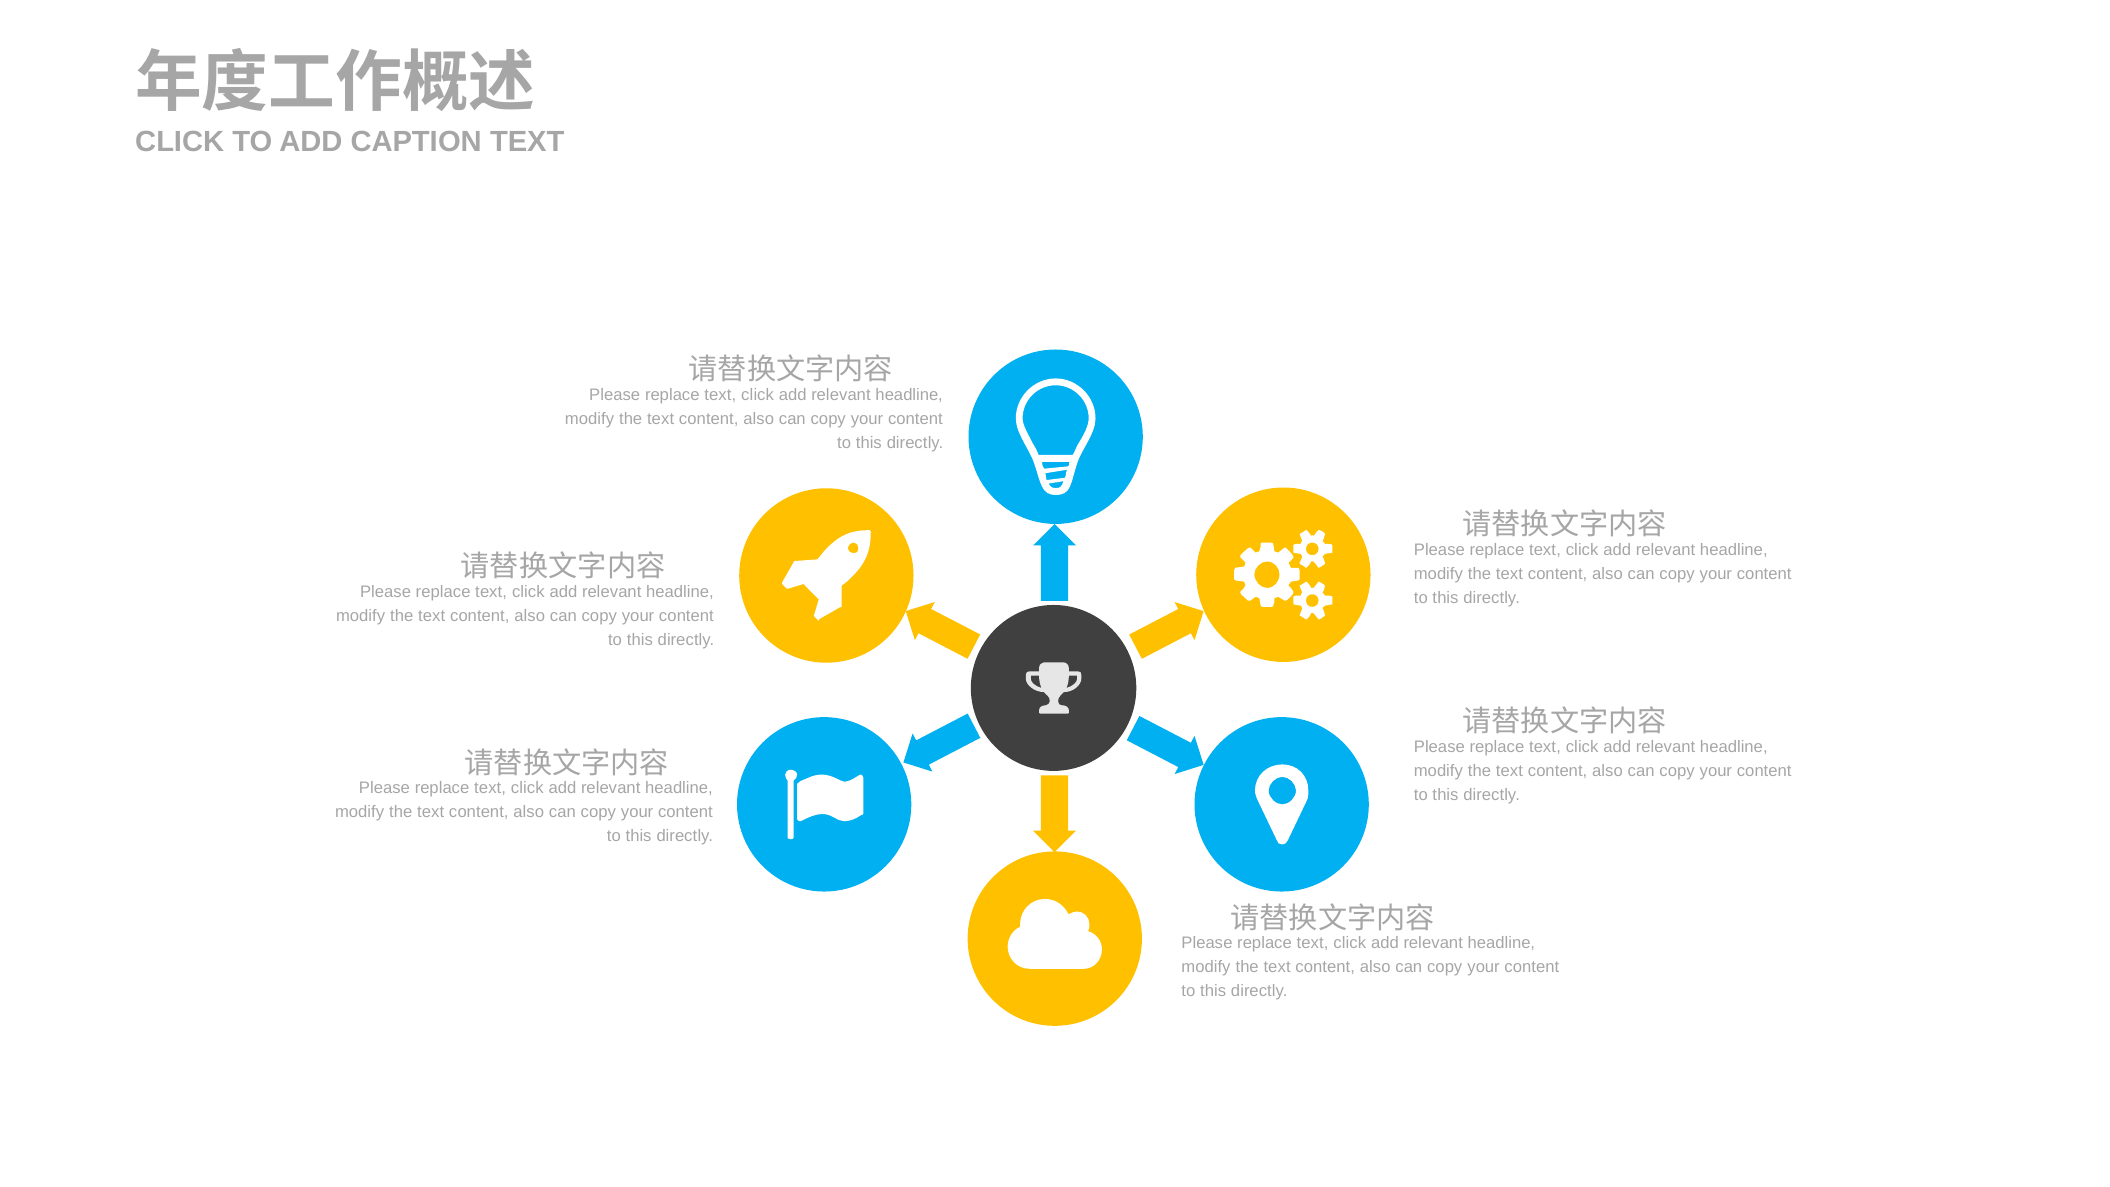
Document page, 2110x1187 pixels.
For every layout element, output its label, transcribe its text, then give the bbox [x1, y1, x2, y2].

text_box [552, 343, 944, 453]
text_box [970, 604, 1137, 771]
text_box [1181, 891, 1574, 999]
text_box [739, 488, 914, 663]
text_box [323, 540, 716, 650]
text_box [1413, 498, 1807, 608]
text_box 年度工作概述 [135, 38, 596, 119]
text_box [1033, 775, 1077, 851]
text_box [912, 713, 970, 772]
text_box [1137, 602, 1196, 659]
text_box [1196, 487, 1371, 662]
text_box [968, 349, 1143, 524]
text_box [1137, 715, 1194, 775]
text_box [967, 851, 1142, 1026]
text_box CLICK TO ADD CAPTION TEXT [135, 122, 596, 158]
text_box [914, 602, 970, 659]
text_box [736, 717, 912, 892]
text_box [1033, 524, 1077, 601]
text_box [1413, 695, 1807, 803]
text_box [1194, 717, 1369, 891]
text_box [322, 737, 720, 846]
